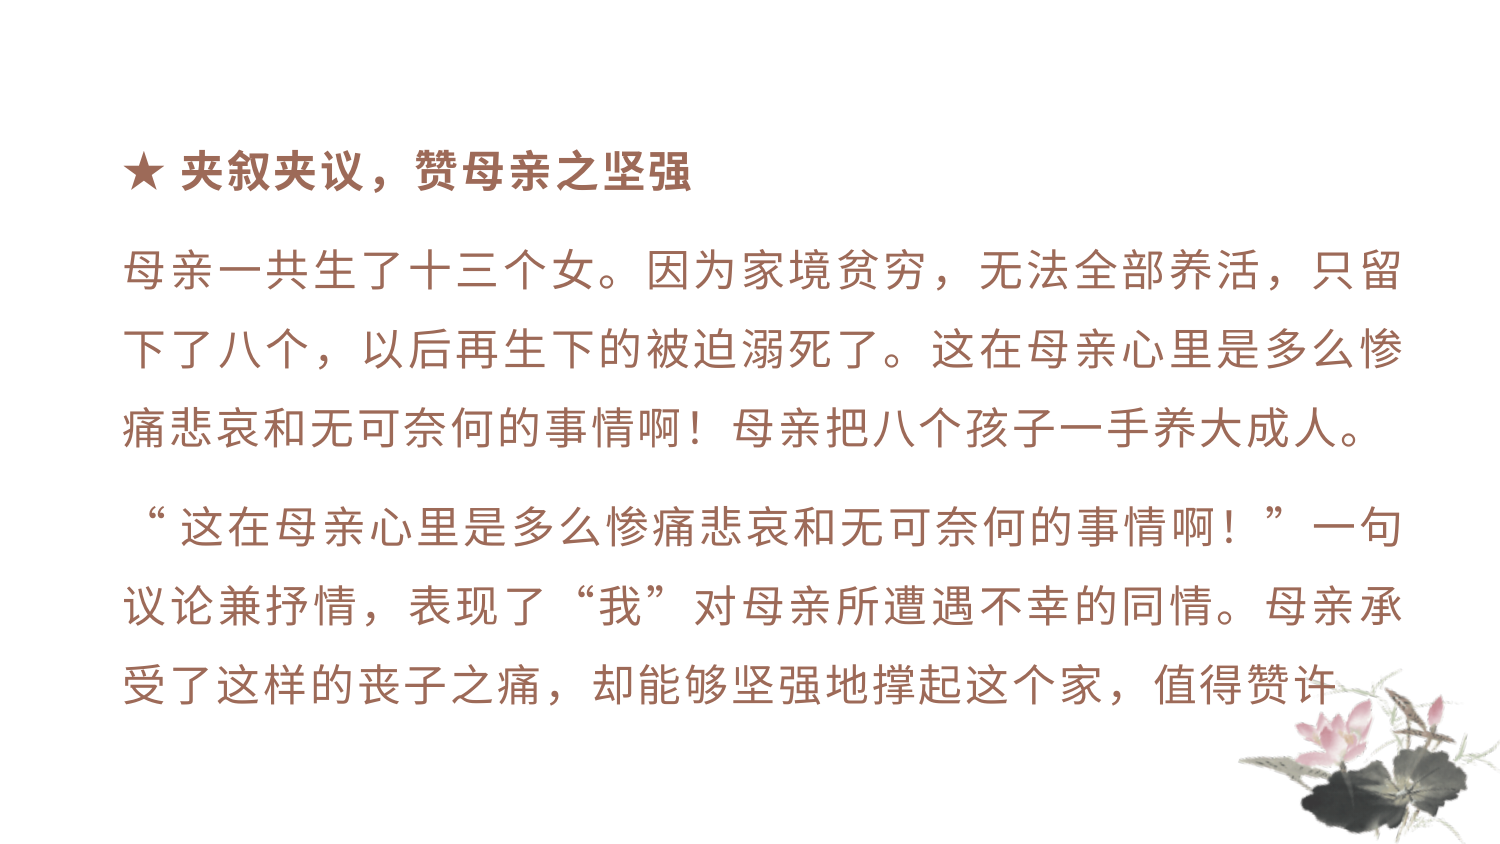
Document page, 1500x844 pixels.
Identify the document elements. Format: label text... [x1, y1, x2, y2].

picture [1222, 665, 1500, 844]
list ★夹叙夹议，赞母亲之坚强 母亲一共生了十三个女。因为家境贫穷，无法全部养活，只留下了八个，以后再生下的被迫溺死了。这在母亲心里是多么惨痛悲哀和无可奈何的事情啊！母亲把八个孩子一手养大成人。 “这在母亲心里是多么惨痛悲哀和无可奈何的事情啊！”一句议论兼抒情，表现了“我”对母亲所遭遇不幸的同情。母亲承受了这样的丧子之痛，却能够坚强地撑起这个家，值得赞许 [82, 116, 1418, 781]
